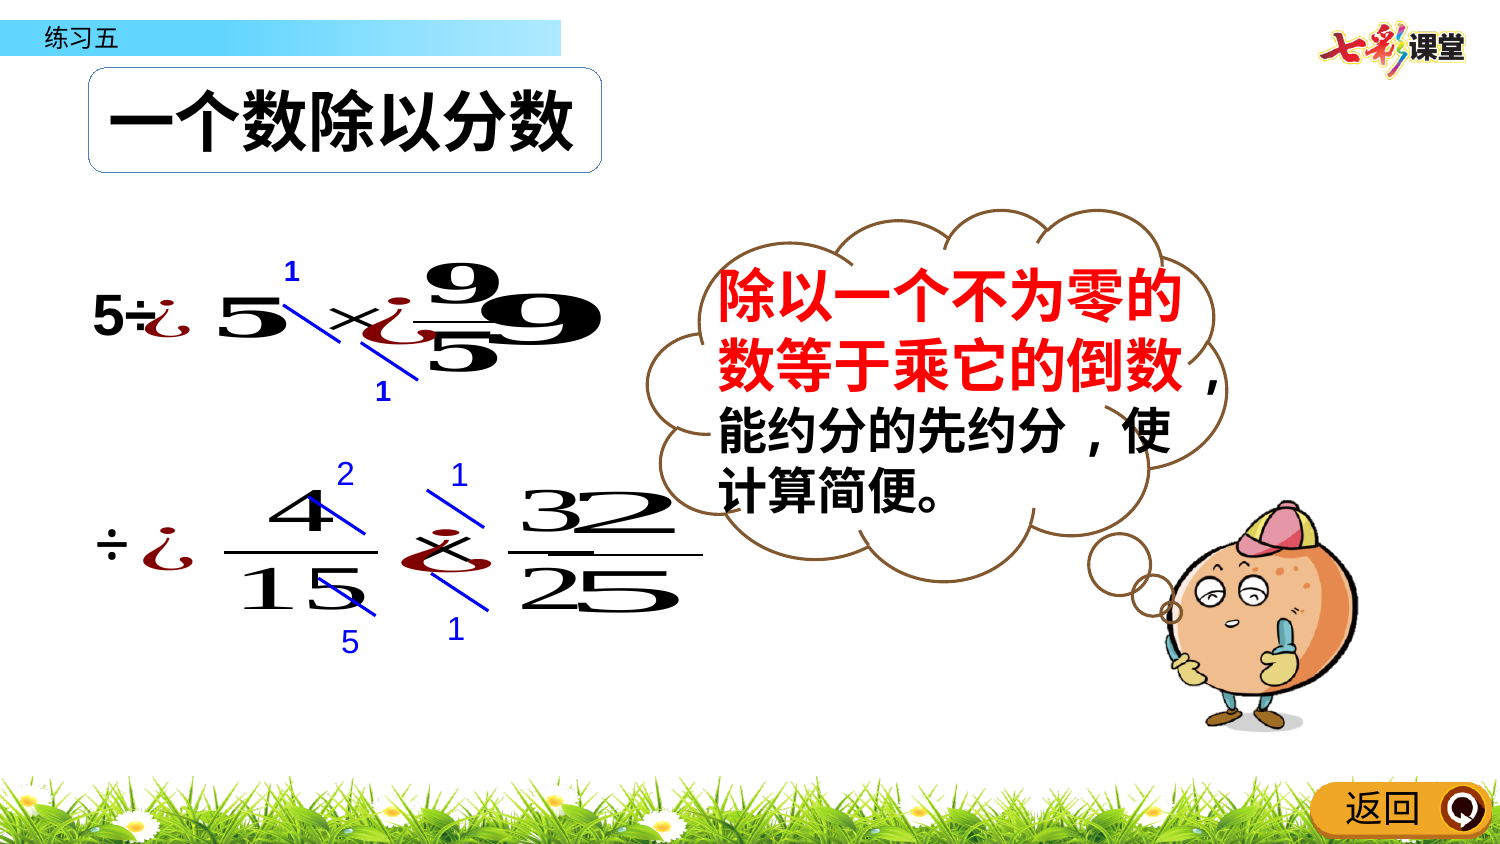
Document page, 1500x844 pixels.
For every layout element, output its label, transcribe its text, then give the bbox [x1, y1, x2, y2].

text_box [647, 208, 1227, 581]
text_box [318, 577, 376, 617]
text_box 1 [360, 364, 427, 415]
text_box 1 [435, 446, 518, 501]
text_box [307, 496, 366, 535]
picture [1316, 20, 1468, 80]
text_box 一个数除以分数 [88, 67, 602, 173]
text_box 1 [268, 244, 336, 295]
text_box 1 [432, 599, 514, 655]
picture [0, 776, 1500, 844]
text_box 2 [321, 444, 404, 499]
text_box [282, 304, 341, 343]
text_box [426, 489, 485, 528]
picture [1151, 496, 1360, 734]
text_box 5 [326, 612, 408, 668]
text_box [360, 342, 419, 381]
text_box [430, 573, 489, 612]
